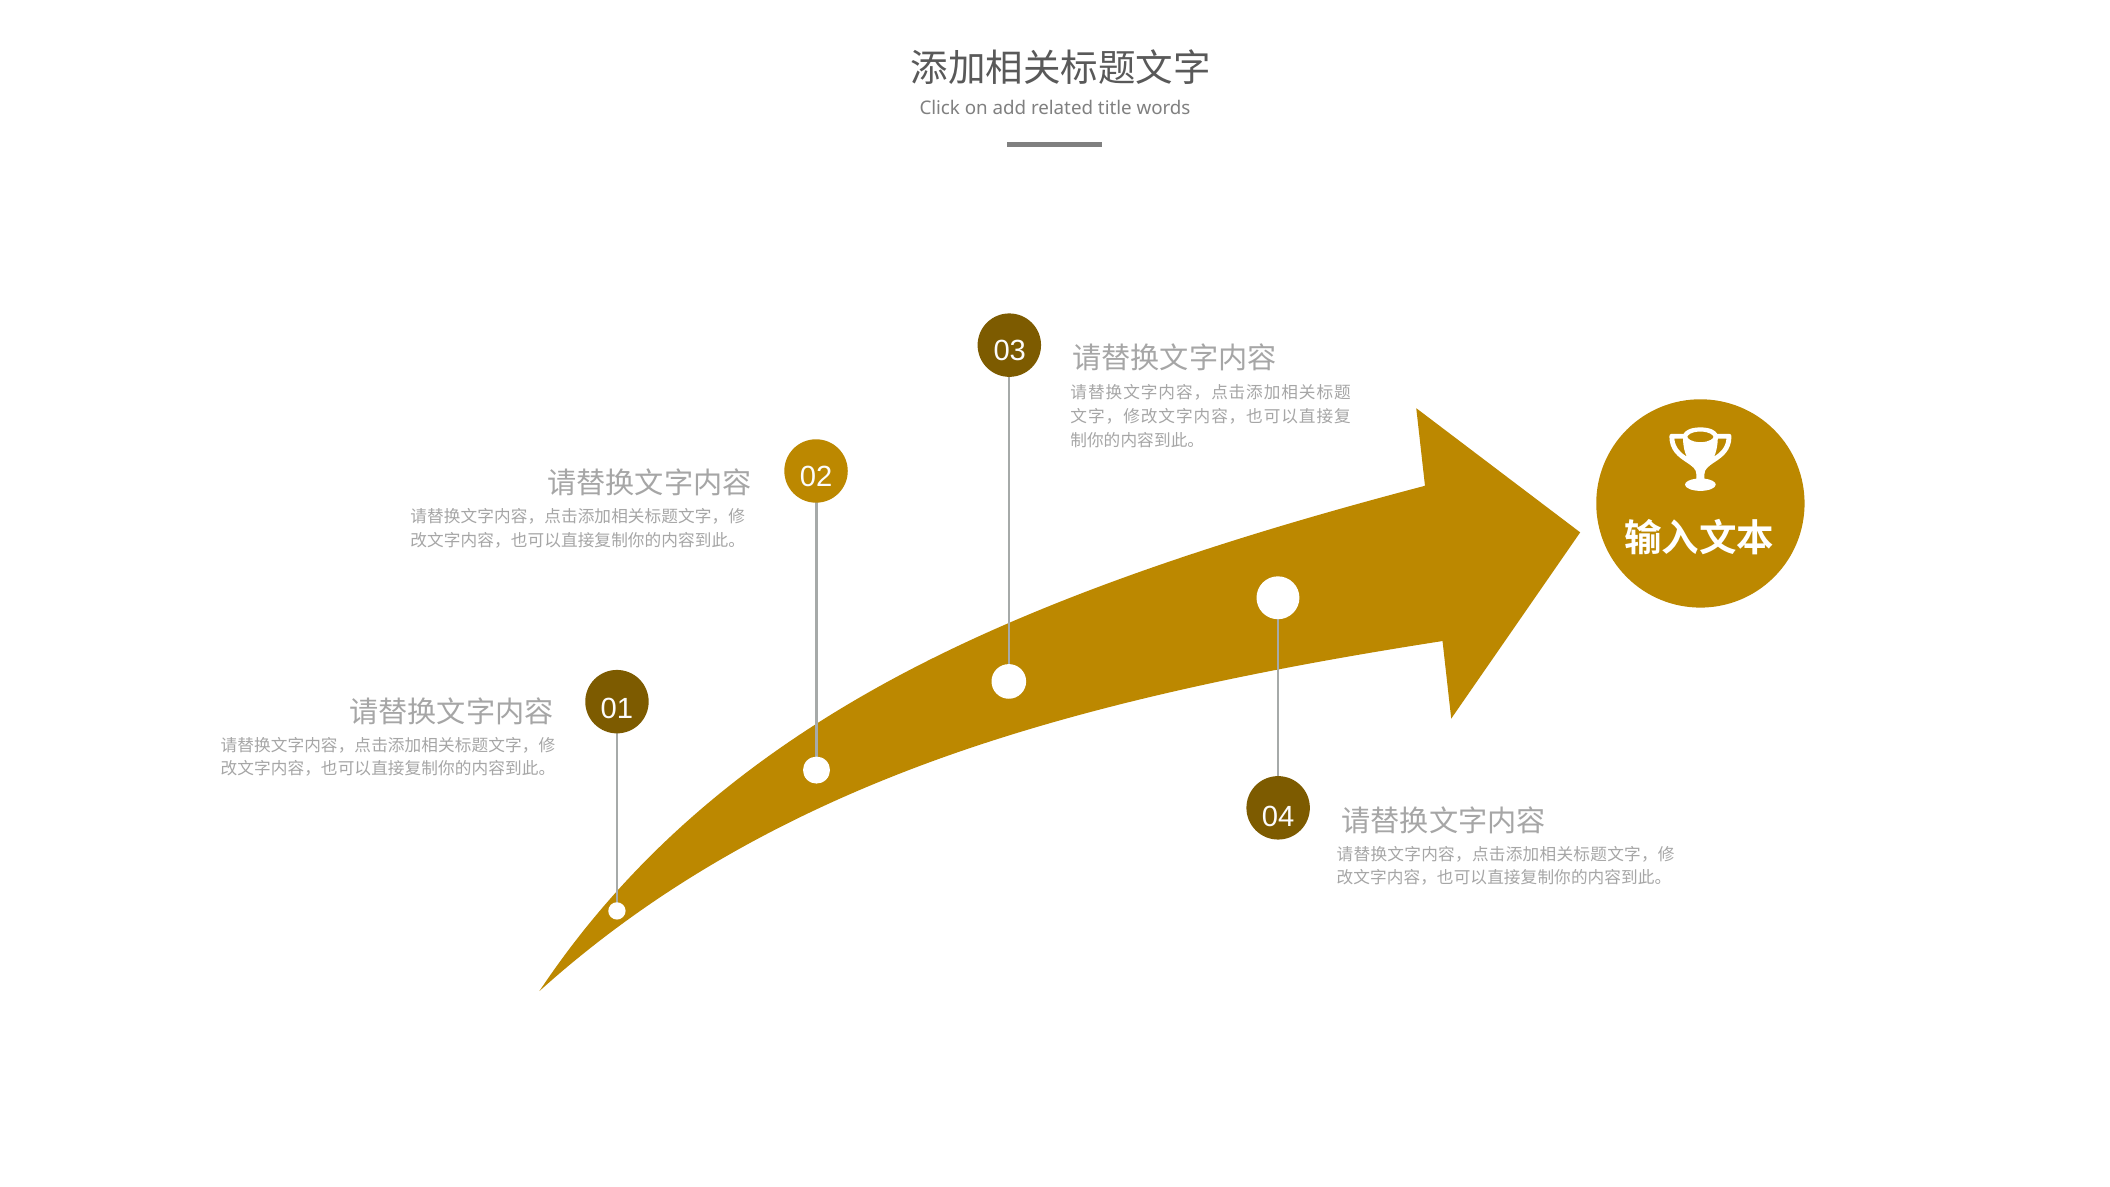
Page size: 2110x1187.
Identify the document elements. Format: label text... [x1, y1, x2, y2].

text_box [608, 902, 626, 920]
text_box 请替换文字内容，点击添加相关标题文字，修改文字内容，也可以直接复制你的内容到此。 [406, 501, 746, 550]
text_box 请替换文字内容 [1072, 332, 1293, 375]
text_box 请替换文字内容，点击添加相关标题文字，修改文字内容，也可以直接复制你的内容到此。 [1070, 378, 1352, 451]
text_box 02 [796, 447, 836, 495]
text_box 请替换文字内容 [1341, 795, 1562, 838]
text_box [539, 408, 1581, 992]
text_box [585, 669, 649, 734]
text_box 请替换文字内容，点击添加相关标题文字，修改文字内容，也可以直接复制你的内容到此。 [216, 730, 556, 779]
text_box [1246, 776, 1310, 833]
text_box [803, 756, 831, 784]
text_box 添加相关标题文字 [877, 37, 1245, 95]
text_box 03 [990, 321, 1030, 369]
text_box [784, 439, 848, 503]
text_box Click on add related title words [877, 89, 1232, 124]
text_box [991, 664, 1027, 699]
text_box 请替换文字内容 [315, 686, 554, 729]
text_box [1596, 399, 1805, 608]
text_box 输入文本 [1622, 499, 1776, 561]
text_box [1256, 576, 1300, 620]
text_box 请替换文字内容，点击添加相关标题文字，修改文字内容，也可以直接复制你的内容到此。 [1336, 839, 1676, 888]
text_box [977, 313, 1042, 377]
text_box [1261, 835, 1295, 840]
text_box [1669, 427, 1732, 491]
text_box 01 [597, 680, 637, 727]
text_box 请替换文字内容 [494, 457, 752, 500]
text_box 04 [1258, 787, 1298, 835]
